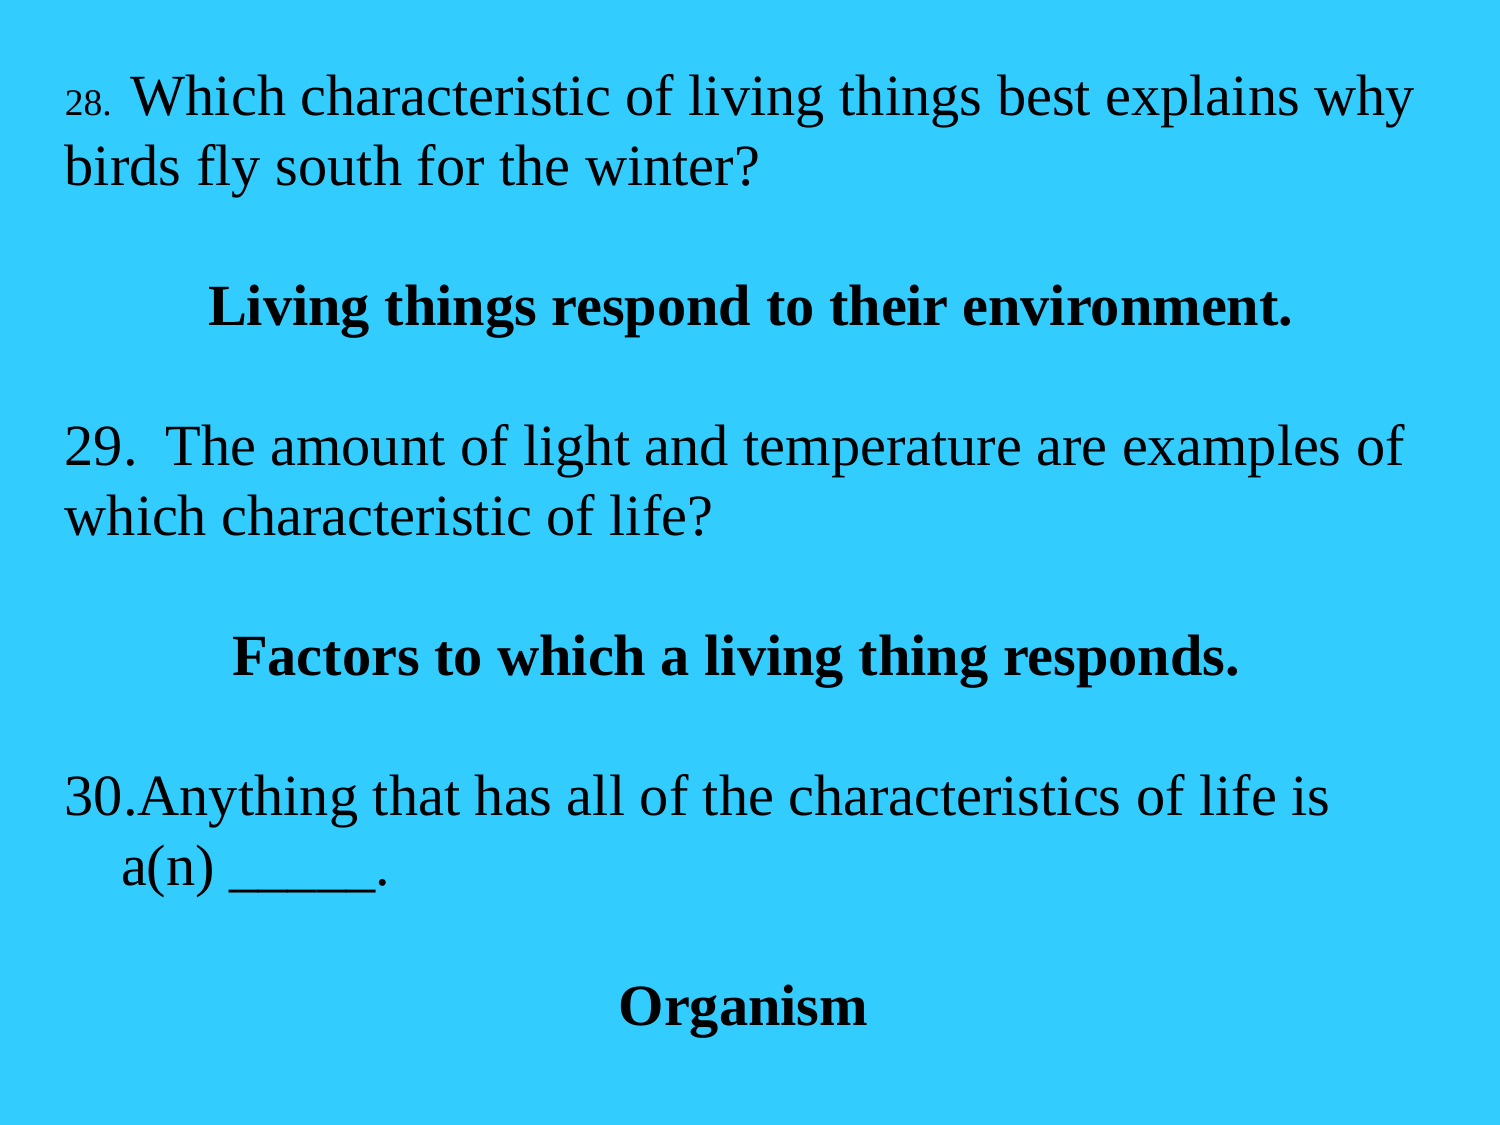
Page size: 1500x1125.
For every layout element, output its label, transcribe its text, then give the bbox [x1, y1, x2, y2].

text_box 28. Which characteristic of living things best explains why birds fly south for the winter? Living things respond to their environment. 29. The amount of light and temperature are examples of which characteristic of life? Factors to which a living thing responds. Anything that has all of the characteristics of life is a(n) _____. Organism [50, 49, 1438, 1045]
